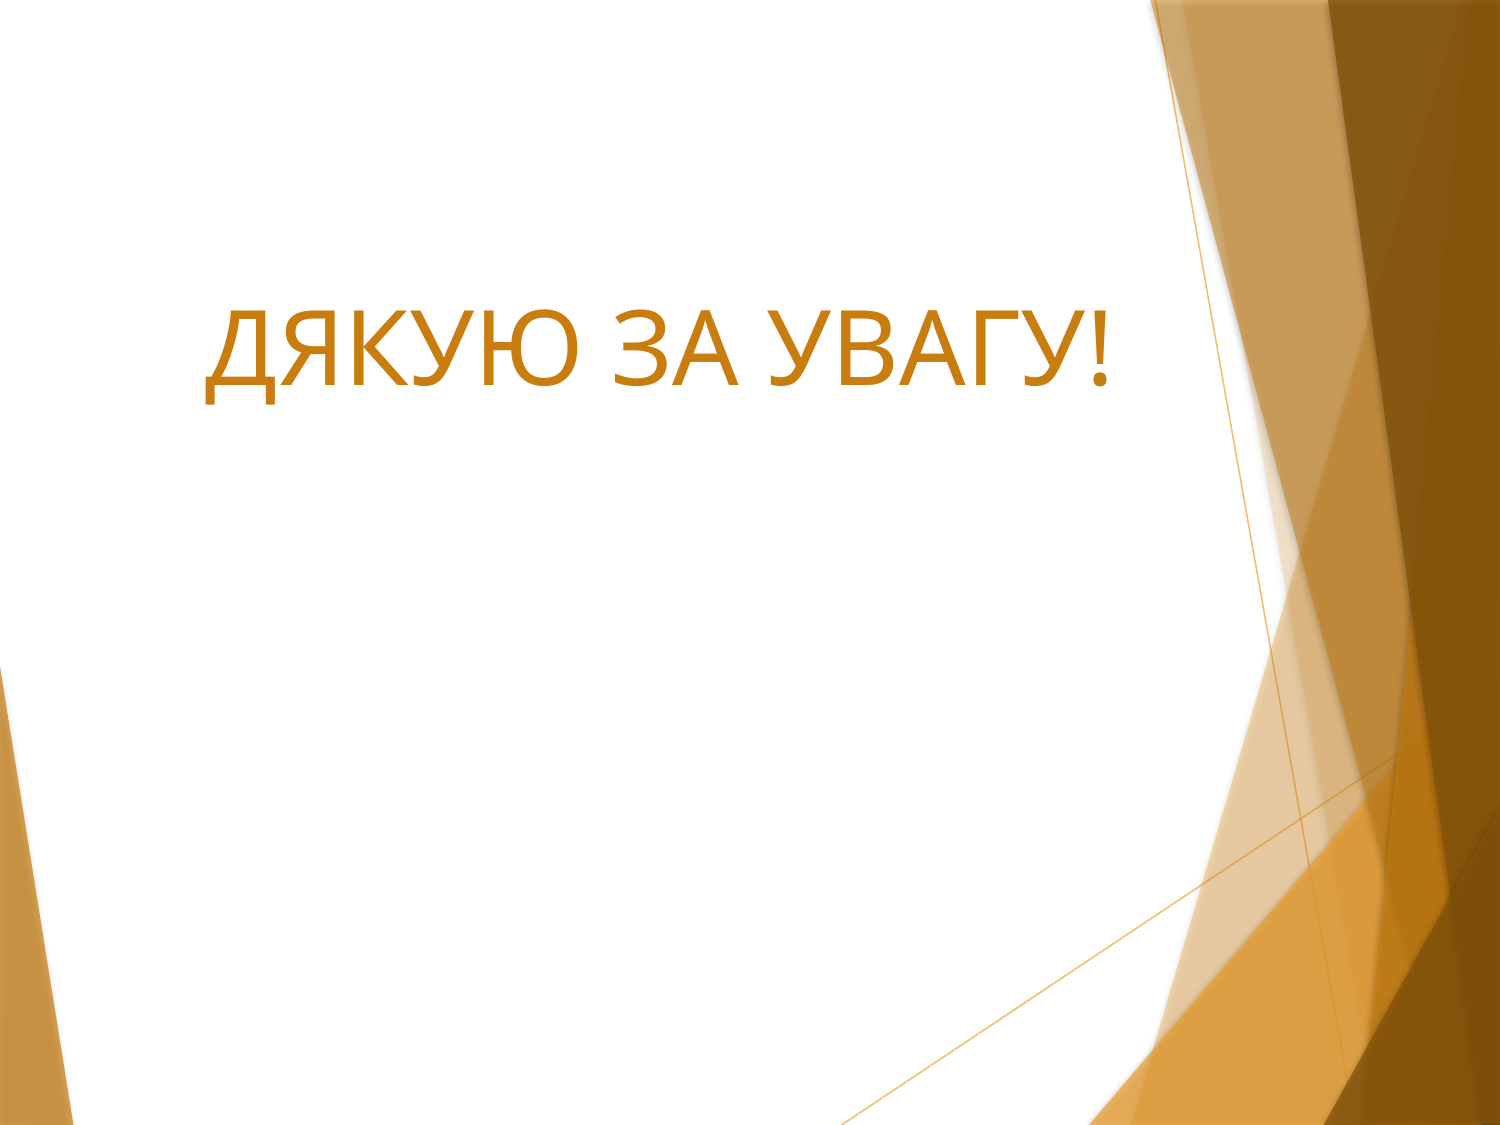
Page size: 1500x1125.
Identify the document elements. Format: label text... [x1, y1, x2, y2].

title ДЯКУЮ ЗА УВАГУ! [139, 273, 1182, 491]
